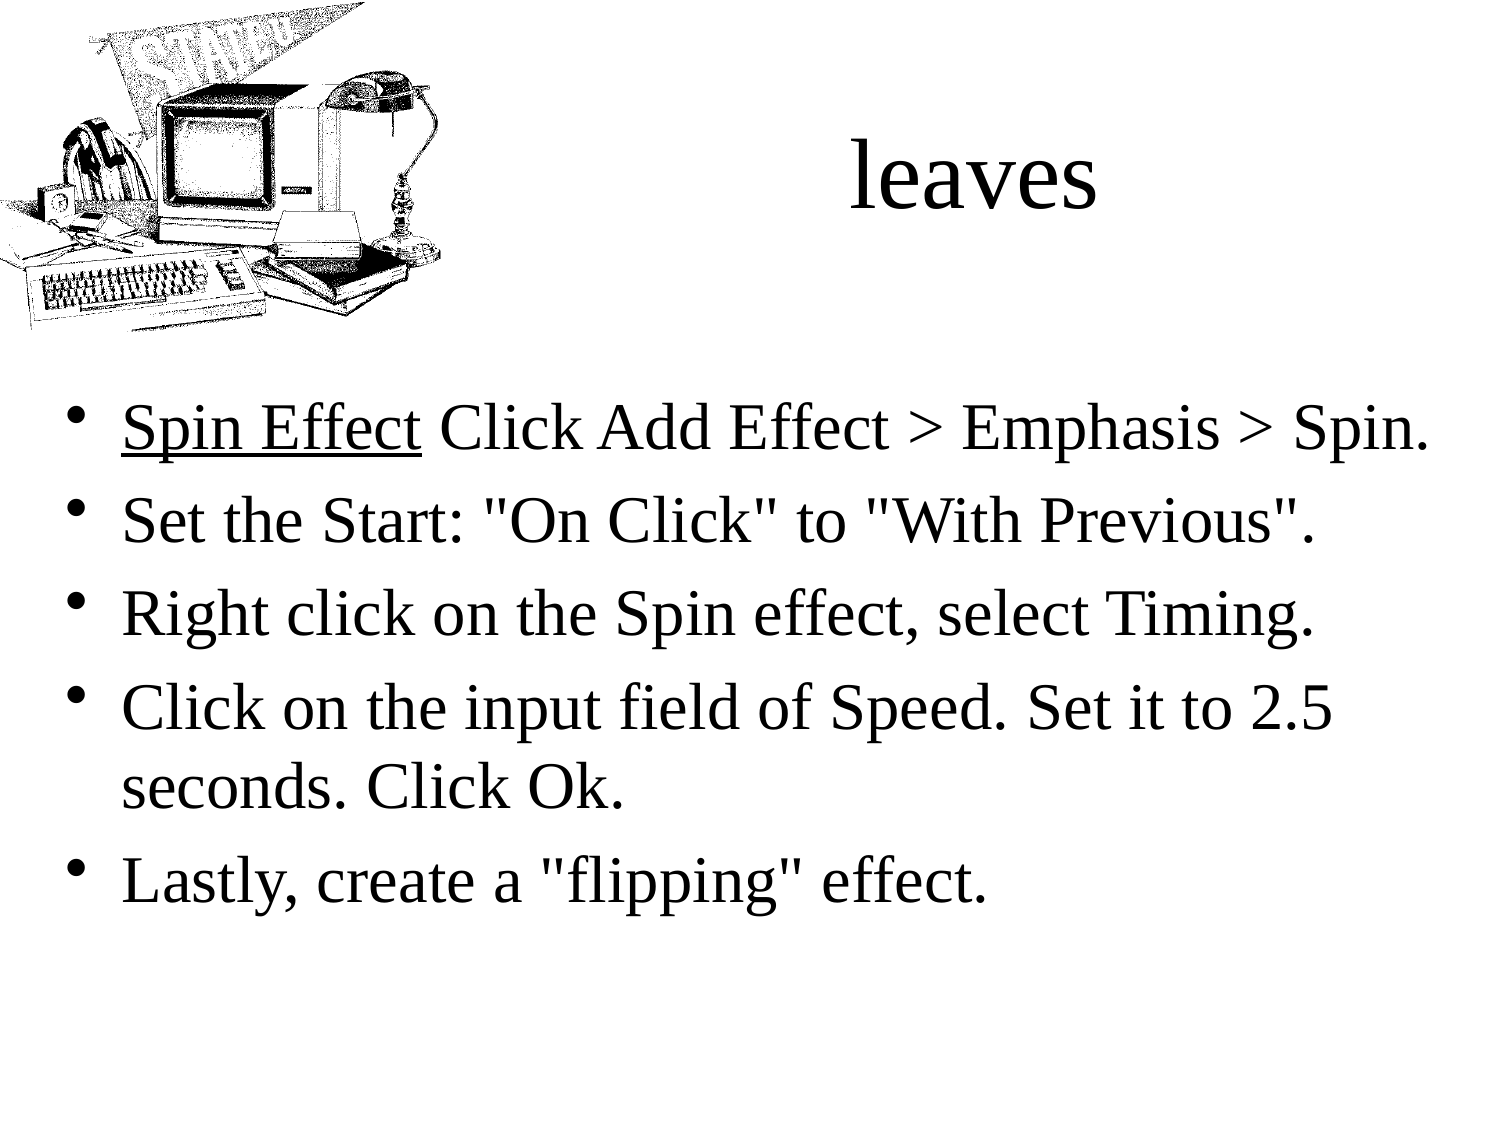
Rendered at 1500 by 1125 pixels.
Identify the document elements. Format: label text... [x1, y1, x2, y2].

list Spin Effect Click Add Effect > Emphasis > Spin. Set the Start: "On Click" to "With Previous". Right click on the Spin effect, select Timing. Click on the input field of Speed. Set it to 2.5 seconds. Click Ok. Lastly, create a "flipping" effect. [49, 374, 1451, 1001]
picture [0, 0, 450, 336]
title leaves [487, 37, 1463, 301]
